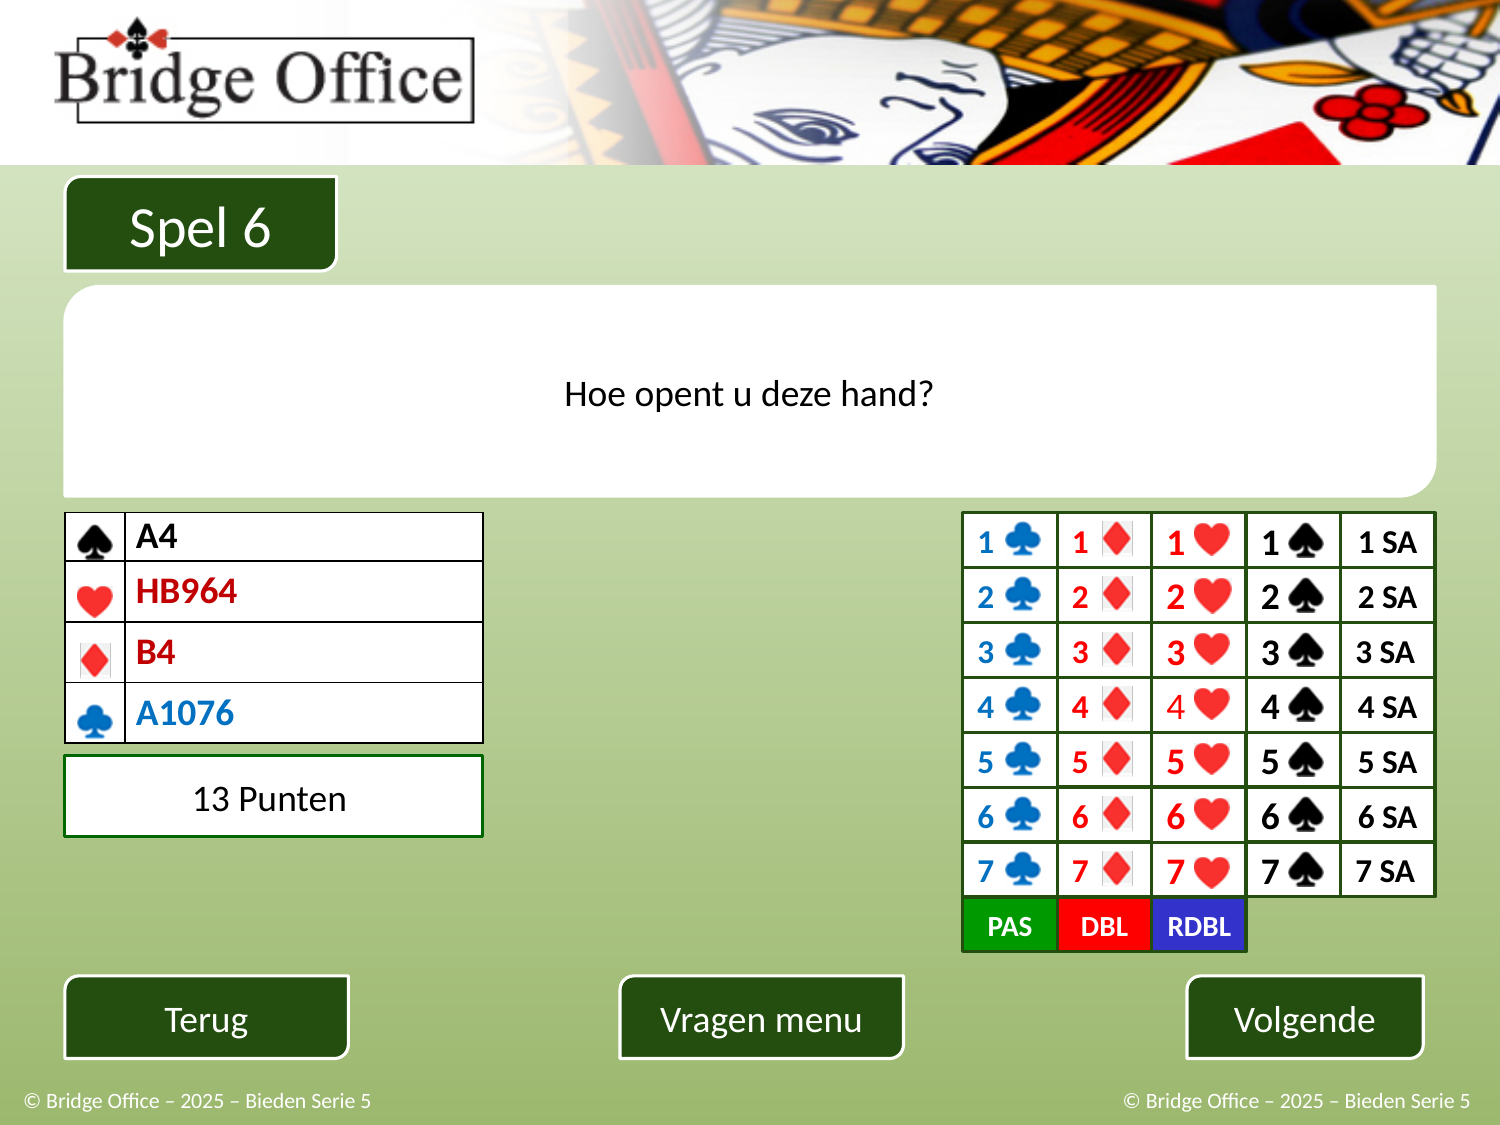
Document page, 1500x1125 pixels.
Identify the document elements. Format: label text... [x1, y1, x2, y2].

text_box 3 SA [1339, 621, 1437, 676]
text_box 7 [1245, 841, 1339, 898]
picture [77, 703, 113, 740]
text_box RDBL [1153, 898, 1248, 953]
text_box 1 [1245, 511, 1342, 569]
table_header [66, 513, 124, 560]
picture [1193, 857, 1230, 890]
table_cell HB964 [126, 562, 482, 621]
picture [1288, 741, 1324, 778]
text_box 2 [1153, 569, 1245, 621]
picture [1099, 796, 1135, 833]
picture [1099, 741, 1135, 778]
text_box 13 Punten [63, 754, 484, 838]
text_box 6 [1150, 786, 1245, 841]
text_box 5 SA [1339, 734, 1437, 786]
text_box 2 [961, 569, 1056, 621]
text_box 4 [1150, 676, 1245, 734]
table_cell B4 [126, 623, 482, 682]
picture [1004, 686, 1041, 723]
picture [1099, 576, 1135, 613]
picture [1099, 686, 1135, 723]
text_box 4 [1245, 676, 1339, 734]
picture [1004, 851, 1041, 887]
text_box 6 [961, 786, 1056, 841]
picture [1193, 523, 1230, 556]
picture [1194, 633, 1230, 666]
picture [1288, 576, 1324, 613]
picture [1288, 686, 1324, 723]
picture [1288, 851, 1324, 887]
picture [1004, 521, 1041, 558]
text_box 1 [1059, 511, 1153, 569]
text_box © Bridge Office – 2025 – Bieden Serie 5 [1107, 1079, 1500, 1121]
text_box Terug [63, 974, 350, 1061]
picture [1288, 521, 1325, 558]
picture [1099, 521, 1135, 558]
text_box 6 [1245, 786, 1339, 841]
table_cell [66, 623, 124, 682]
text_box 5 [961, 734, 1059, 786]
text_box 5 [1248, 734, 1339, 786]
text_box 1 [1153, 511, 1245, 569]
table_cell [66, 562, 124, 621]
picture [1004, 631, 1041, 668]
text_box 6 SA [1339, 786, 1437, 844]
table_header A4 [126, 513, 482, 560]
text_box 5 [1153, 734, 1248, 786]
table_cell [66, 683, 124, 742]
picture [1193, 743, 1230, 776]
text_box 3 [1150, 621, 1245, 676]
text_box 5 [1059, 734, 1153, 786]
text_box 7 [1056, 841, 1150, 898]
text_box 1 [961, 511, 1059, 569]
text_box 3 [1056, 621, 1150, 676]
picture [1288, 796, 1324, 832]
text_box 3 [961, 621, 1056, 676]
text_box 1 SA [1342, 511, 1437, 569]
picture [0, 0, 1500, 166]
text_box 4 [961, 676, 1059, 734]
picture [77, 524, 113, 561]
text_box Hoe opent u deze hand? [63, 284, 1437, 498]
table_cell A1076 [126, 683, 482, 742]
picture [1193, 798, 1230, 830]
text_box 7 SA [1339, 844, 1437, 898]
text_box 4 SA [1339, 676, 1437, 734]
text_box Vragen menu [618, 974, 906, 1061]
text_box 2 [1245, 569, 1339, 621]
picture [1004, 741, 1041, 778]
text_box 7 [1150, 841, 1245, 898]
text_box Spel 6 [63, 179, 339, 273]
text_box 7 [961, 841, 1056, 896]
text_box 6 [1056, 786, 1150, 841]
picture [77, 585, 113, 618]
text_box 2 [1056, 569, 1153, 621]
picture [1004, 576, 1041, 613]
text_box PAS [72, 744, 117, 751]
text_box DBL [1059, 898, 1153, 953]
picture [1099, 851, 1135, 887]
picture [1288, 631, 1324, 668]
picture [1193, 688, 1230, 721]
text_box 3 [1245, 621, 1339, 676]
picture [77, 643, 113, 679]
picture [1193, 578, 1232, 614]
picture [1004, 796, 1041, 833]
text_box Volgende [1185, 974, 1425, 1061]
text_box 4 [1059, 676, 1150, 734]
text_box © Bridge Office – 2025 – Bieden Serie 5 [8, 1079, 393, 1121]
picture [1099, 631, 1135, 668]
text_box 2 SA [1339, 569, 1437, 621]
text_box PAS [961, 896, 1059, 953]
